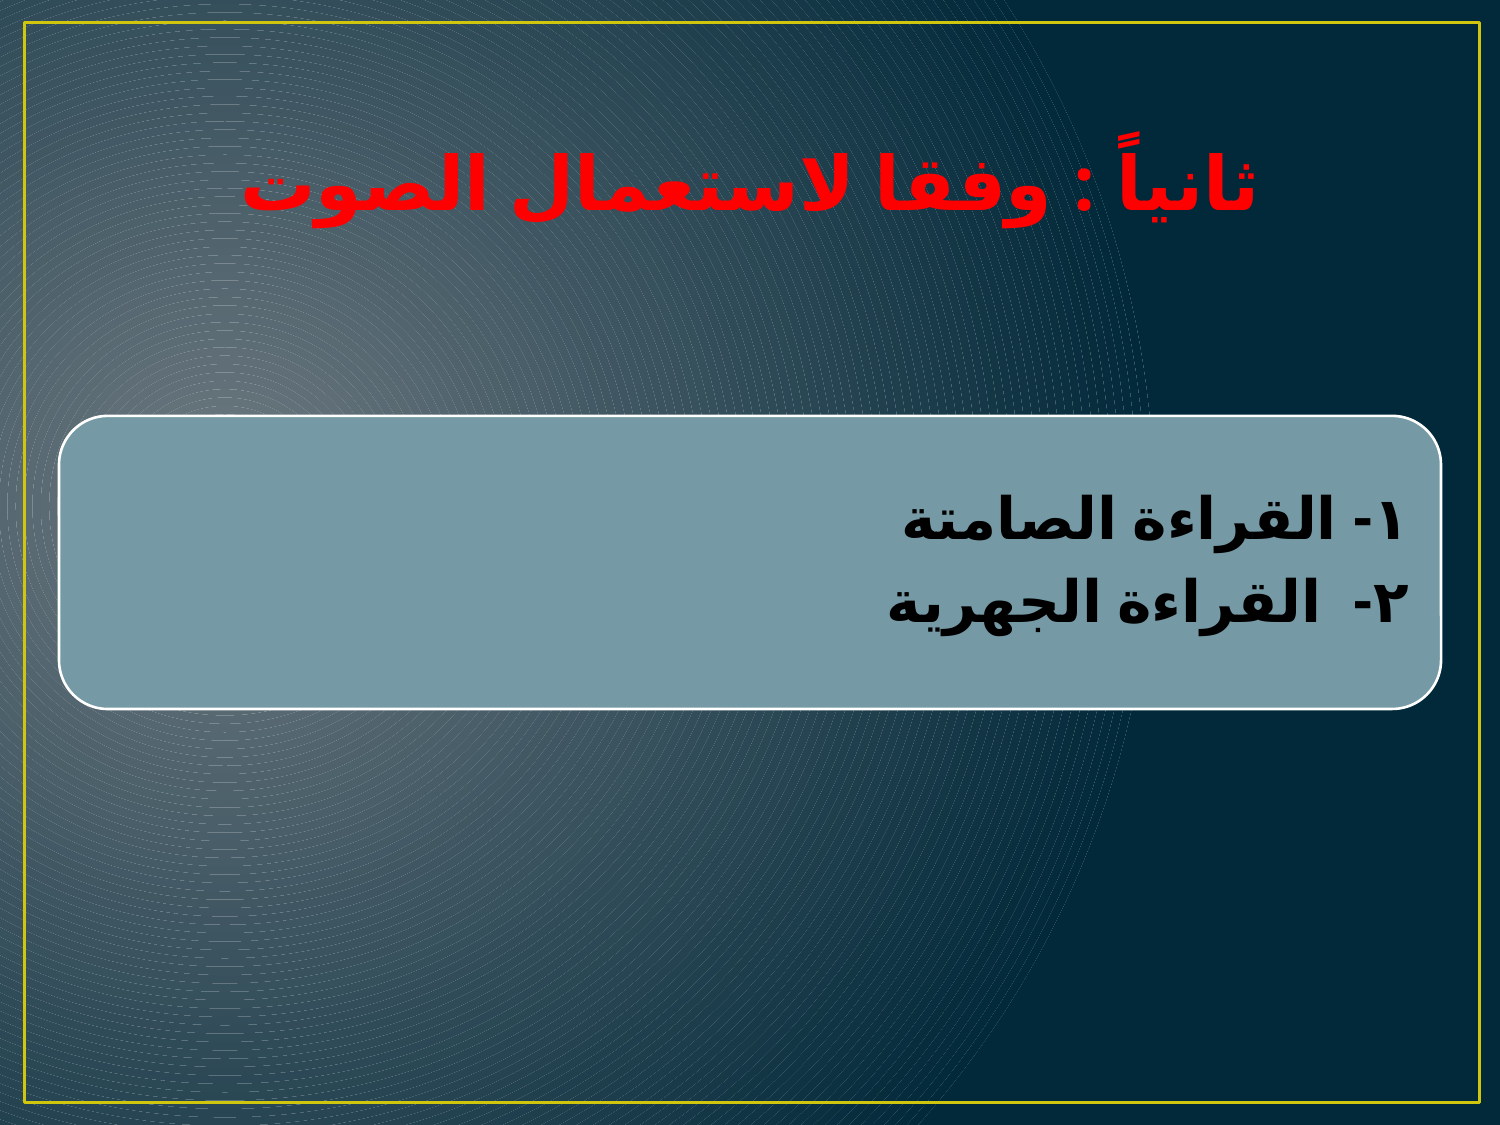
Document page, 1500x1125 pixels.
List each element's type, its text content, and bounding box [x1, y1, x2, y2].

picture [1088, 714, 1103, 723]
title ثانياً : وفقا لاستعمال الصوت [75, 45, 1425, 233]
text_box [58, 415, 1442, 710]
